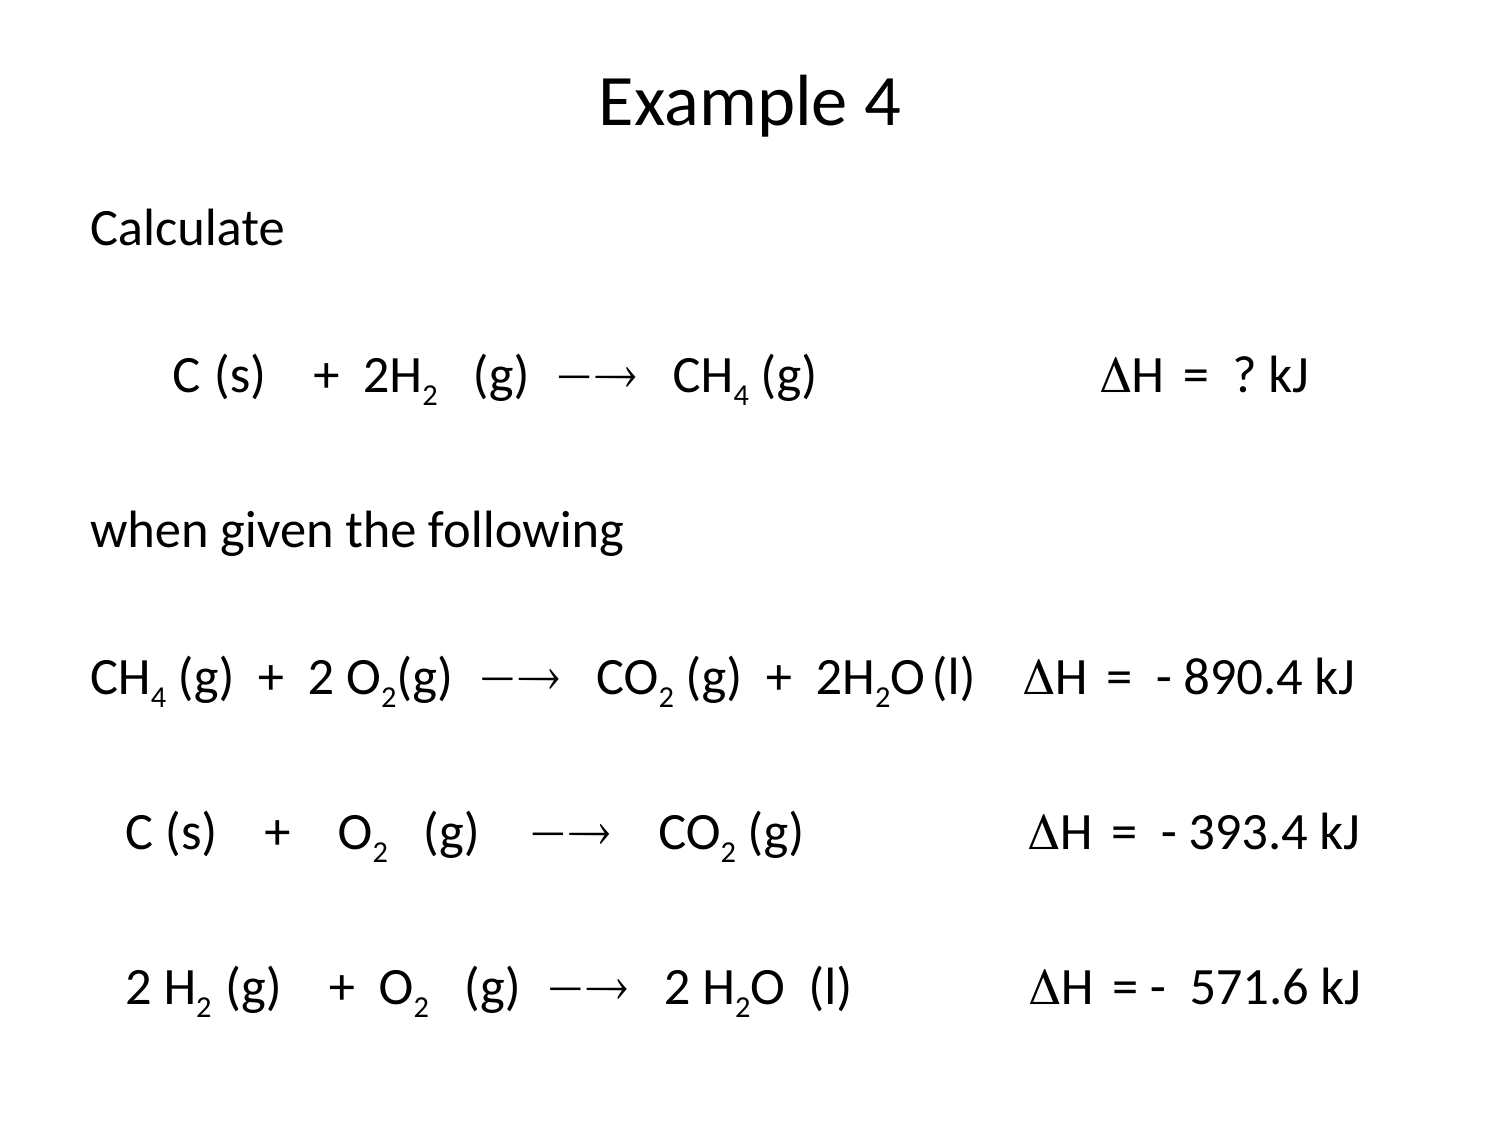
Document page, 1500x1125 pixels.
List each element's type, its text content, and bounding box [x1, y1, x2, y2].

list Calculate C (s) + 2H2 (g)  CH4 (g) H = ? kJ when given the following CH4 (g) + 2 O2(g)  CO2 (g) + 2H2O (l) H = - 890.4 kJ C (s) + O2 (g)  CO2 (g) H = - 393.4 kJ 2 H2 (g) + O2 (g)  2 H2O (l) H = - 571.6 kJ [75, 185, 1425, 1055]
title Example 4 [75, 45, 1425, 148]
